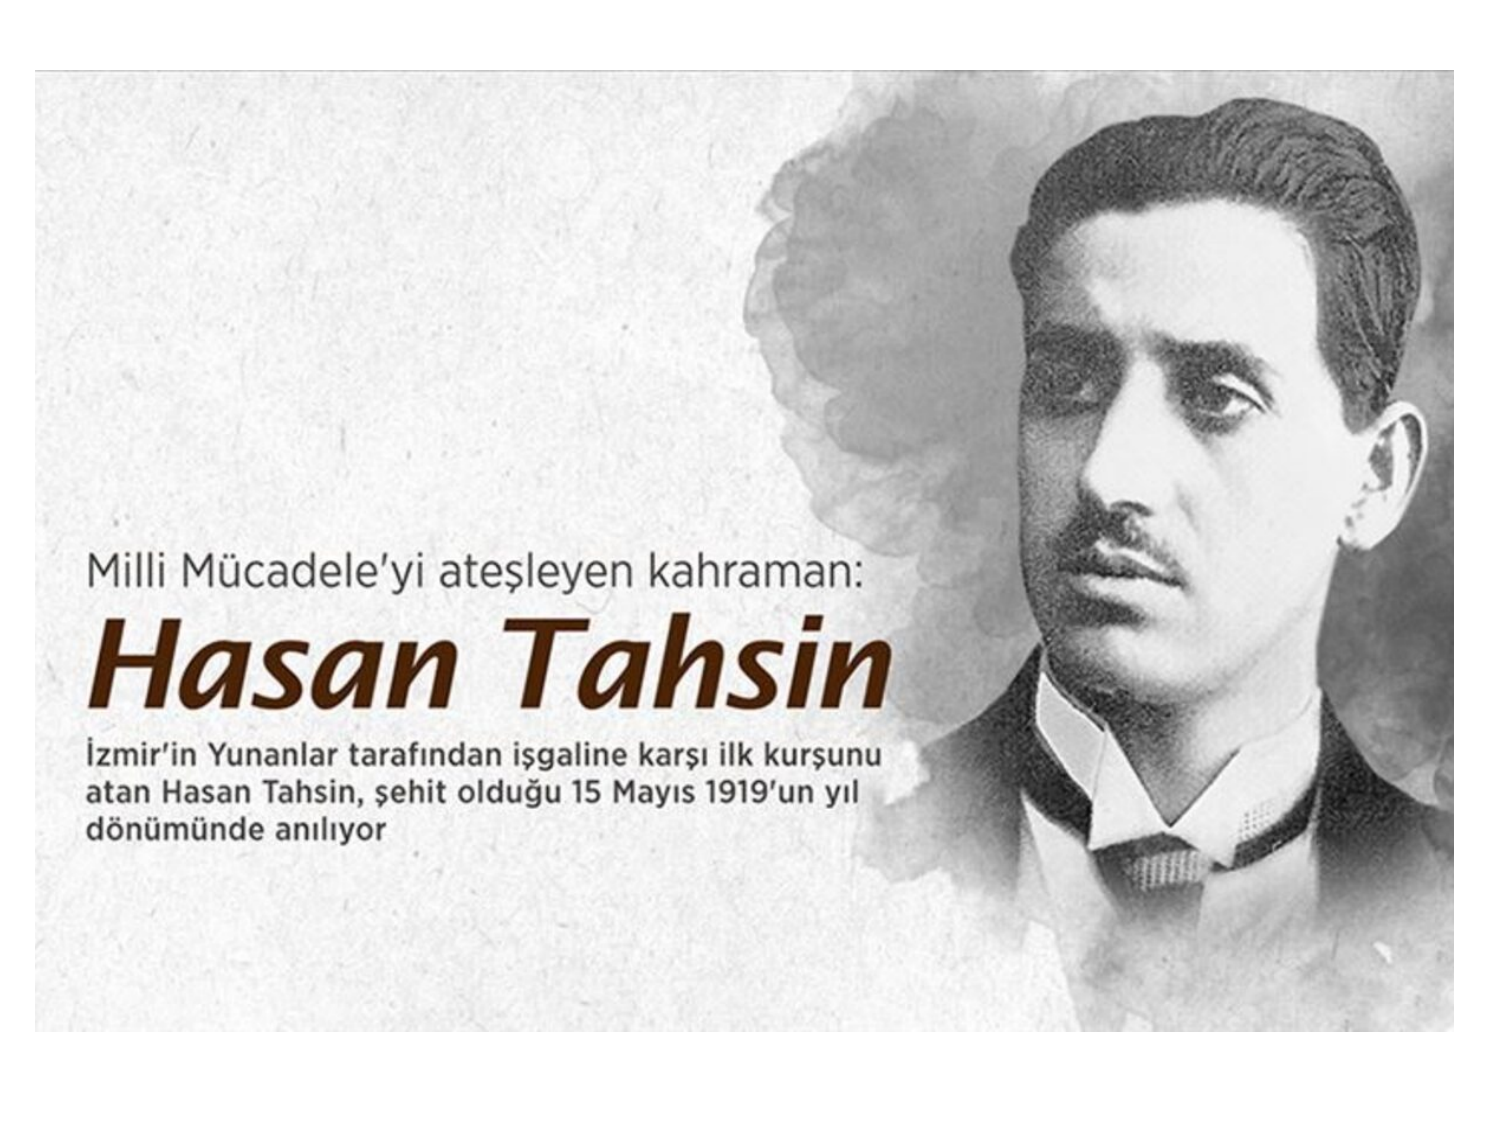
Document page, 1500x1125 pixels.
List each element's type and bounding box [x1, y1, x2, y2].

picture [34, 70, 1454, 1032]
